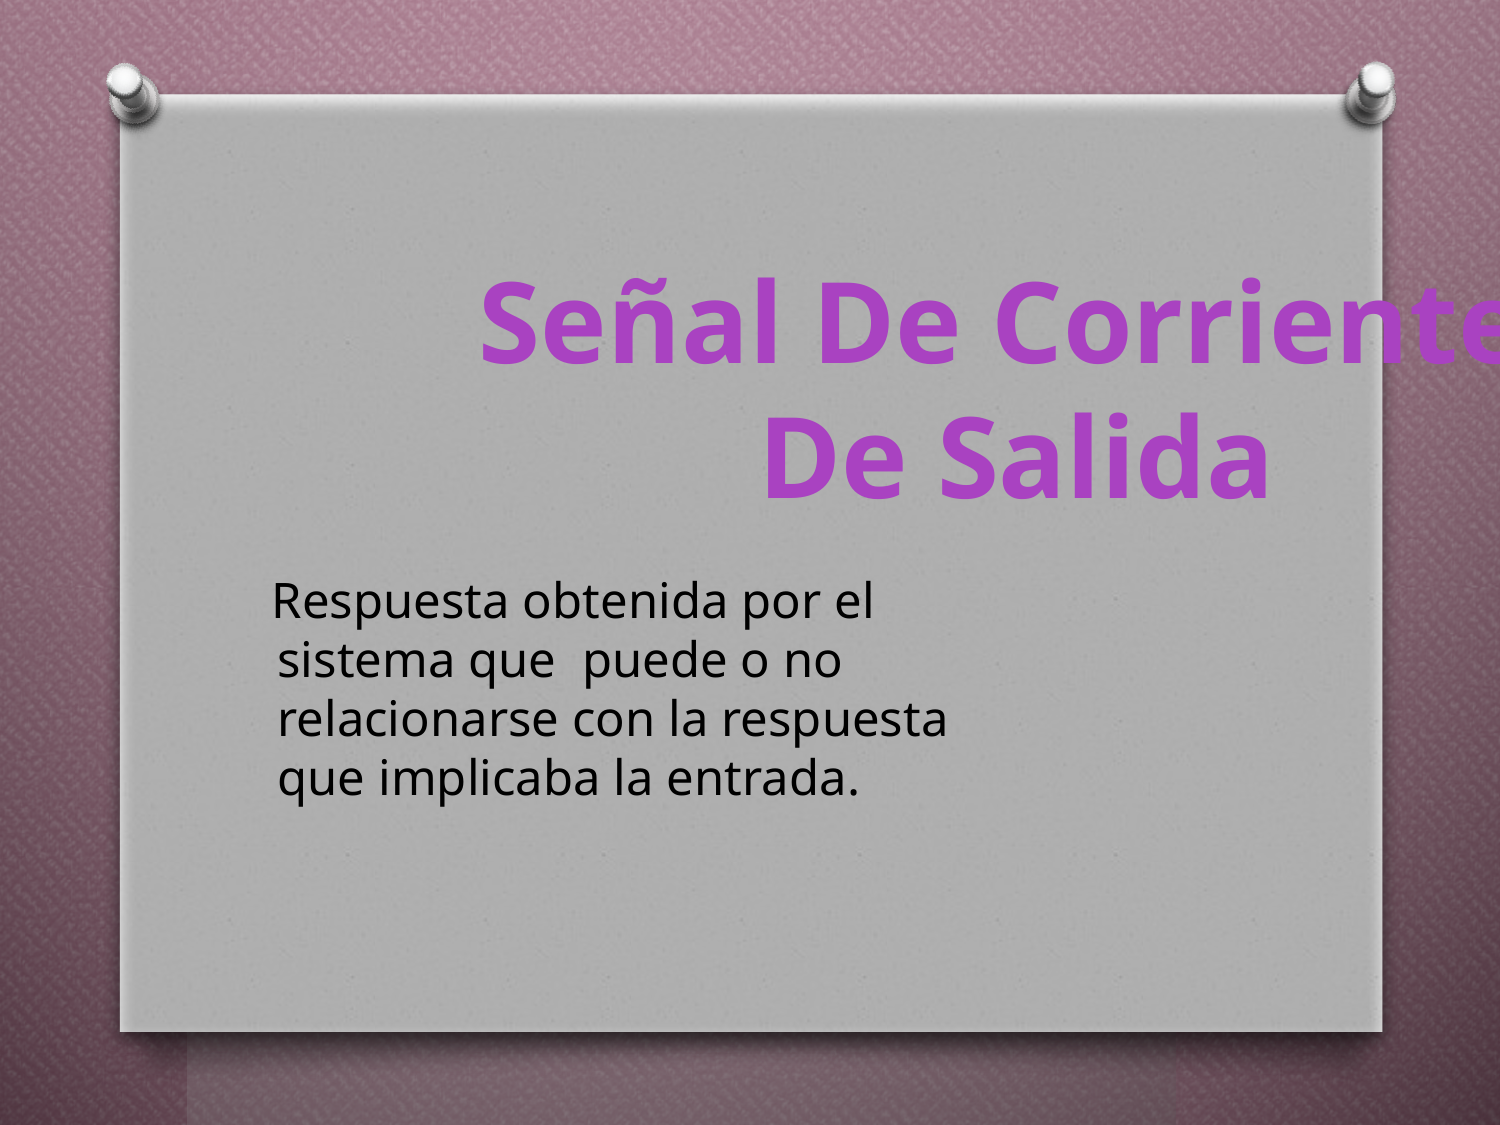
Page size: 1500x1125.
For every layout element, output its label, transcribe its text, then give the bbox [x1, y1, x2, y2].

text_box Señal De Corriente De Salida [463, 243, 1500, 529]
list Respuesta obtenida por el sistema que puede o no relacionarse con la respuesta que implicaba la entrada. [218, 562, 977, 869]
picture [75, 29, 198, 153]
picture [1317, 35, 1439, 156]
